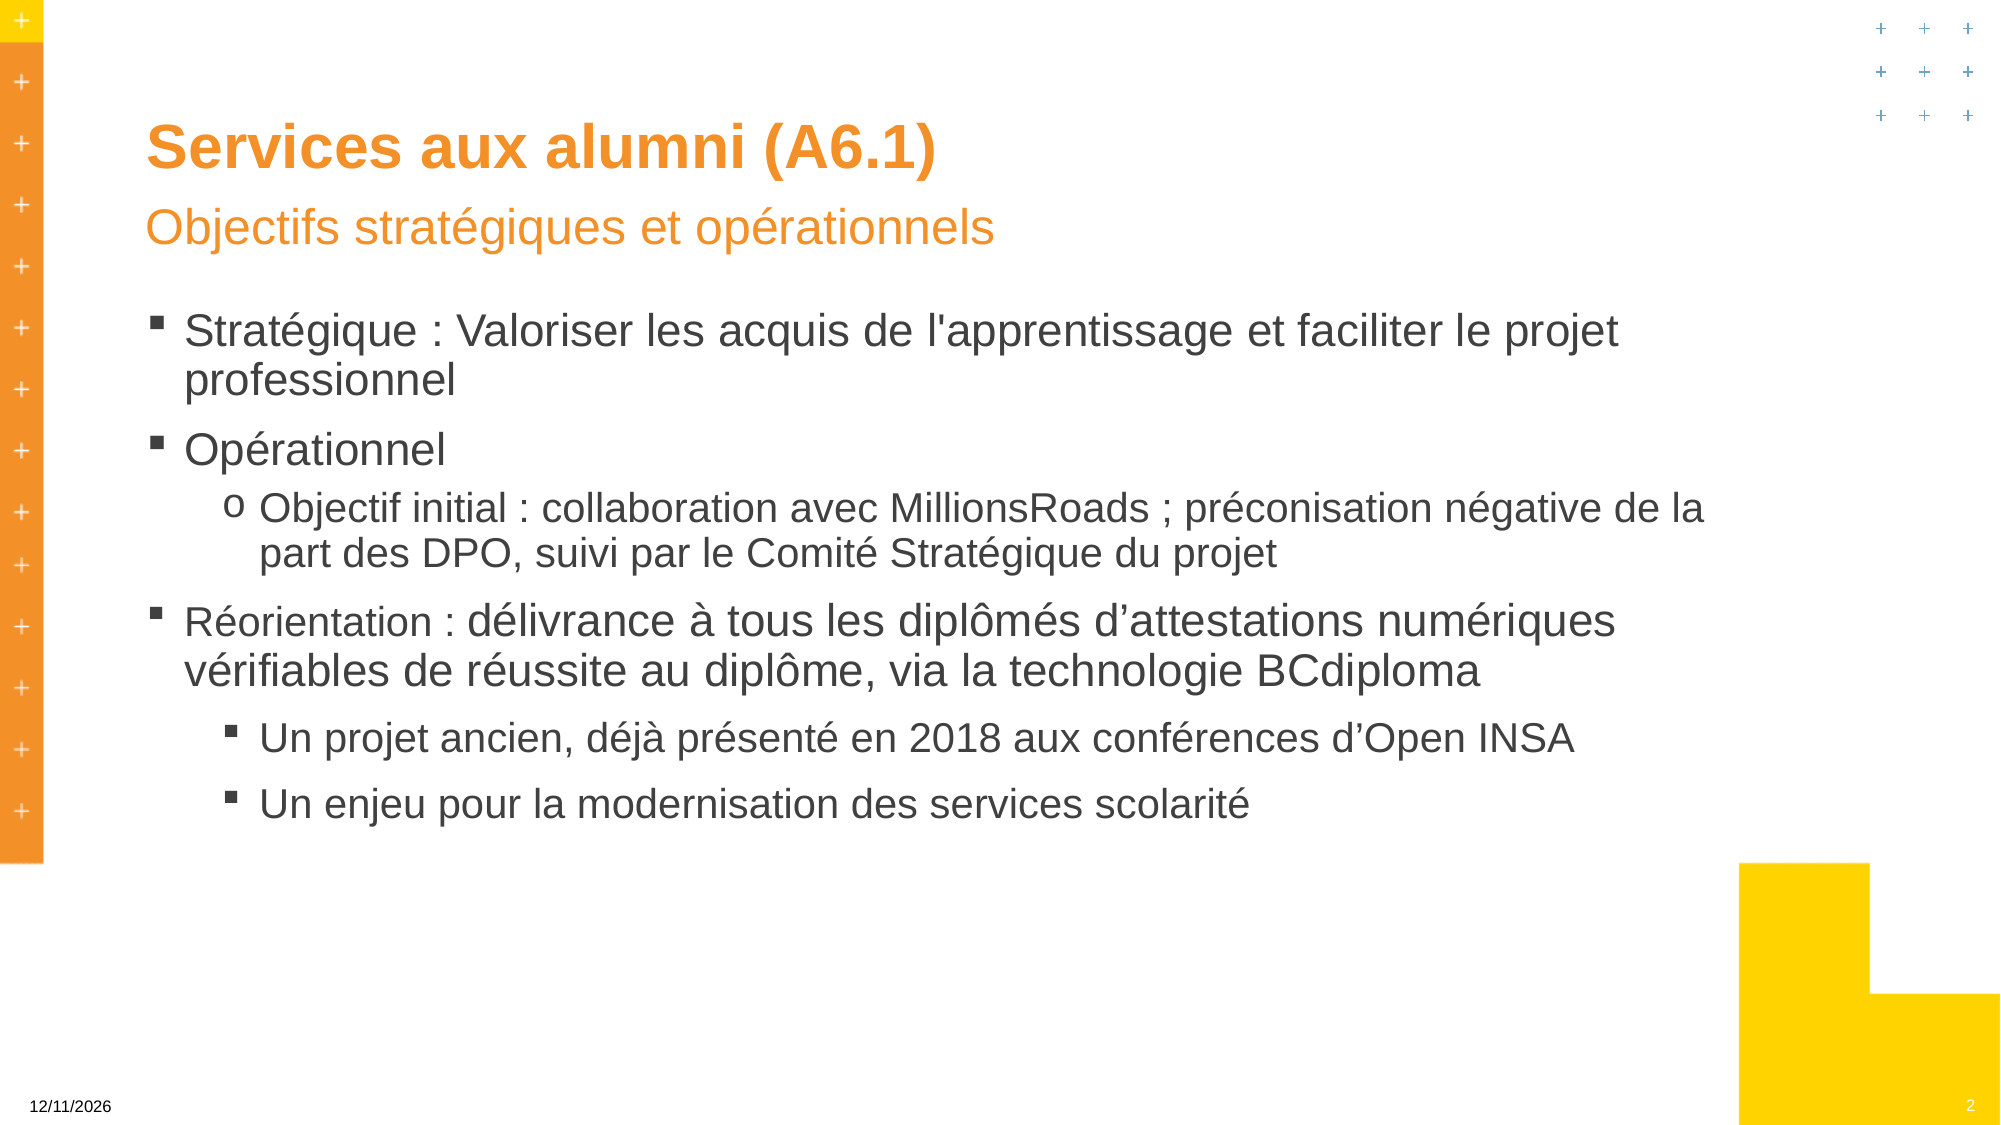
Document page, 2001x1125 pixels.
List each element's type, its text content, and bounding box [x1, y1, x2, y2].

title Services aux alumni (A6.1) [146, 114, 1855, 208]
list Stratégique : Valoriser les acquis de l'apprentissage et faciliter le projet professionnel Opérationnel Objectif initial : collaboration avec MillionsRoads ; préconisation négative de la part des DPO, suivi par le Comité Stratégique du projet Réorientation : délivrance à tous les diplômés d’attestations numériques vérifiables de réussite au diplôme, via la technologie BCdiploma Un projet ancien, déjà présenté en 2018 aux conférences d’Open INSA Un enjeu pour la modernisation des services scolarité [146, 306, 1734, 1014]
slide_number 2 [1531, 1084, 1982, 1125]
text_box Objectifs stratégiques et opérationnels [145, 201, 1851, 294]
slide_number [23, 1085, 474, 1125]
picture [0, 0, 2001, 1125]
